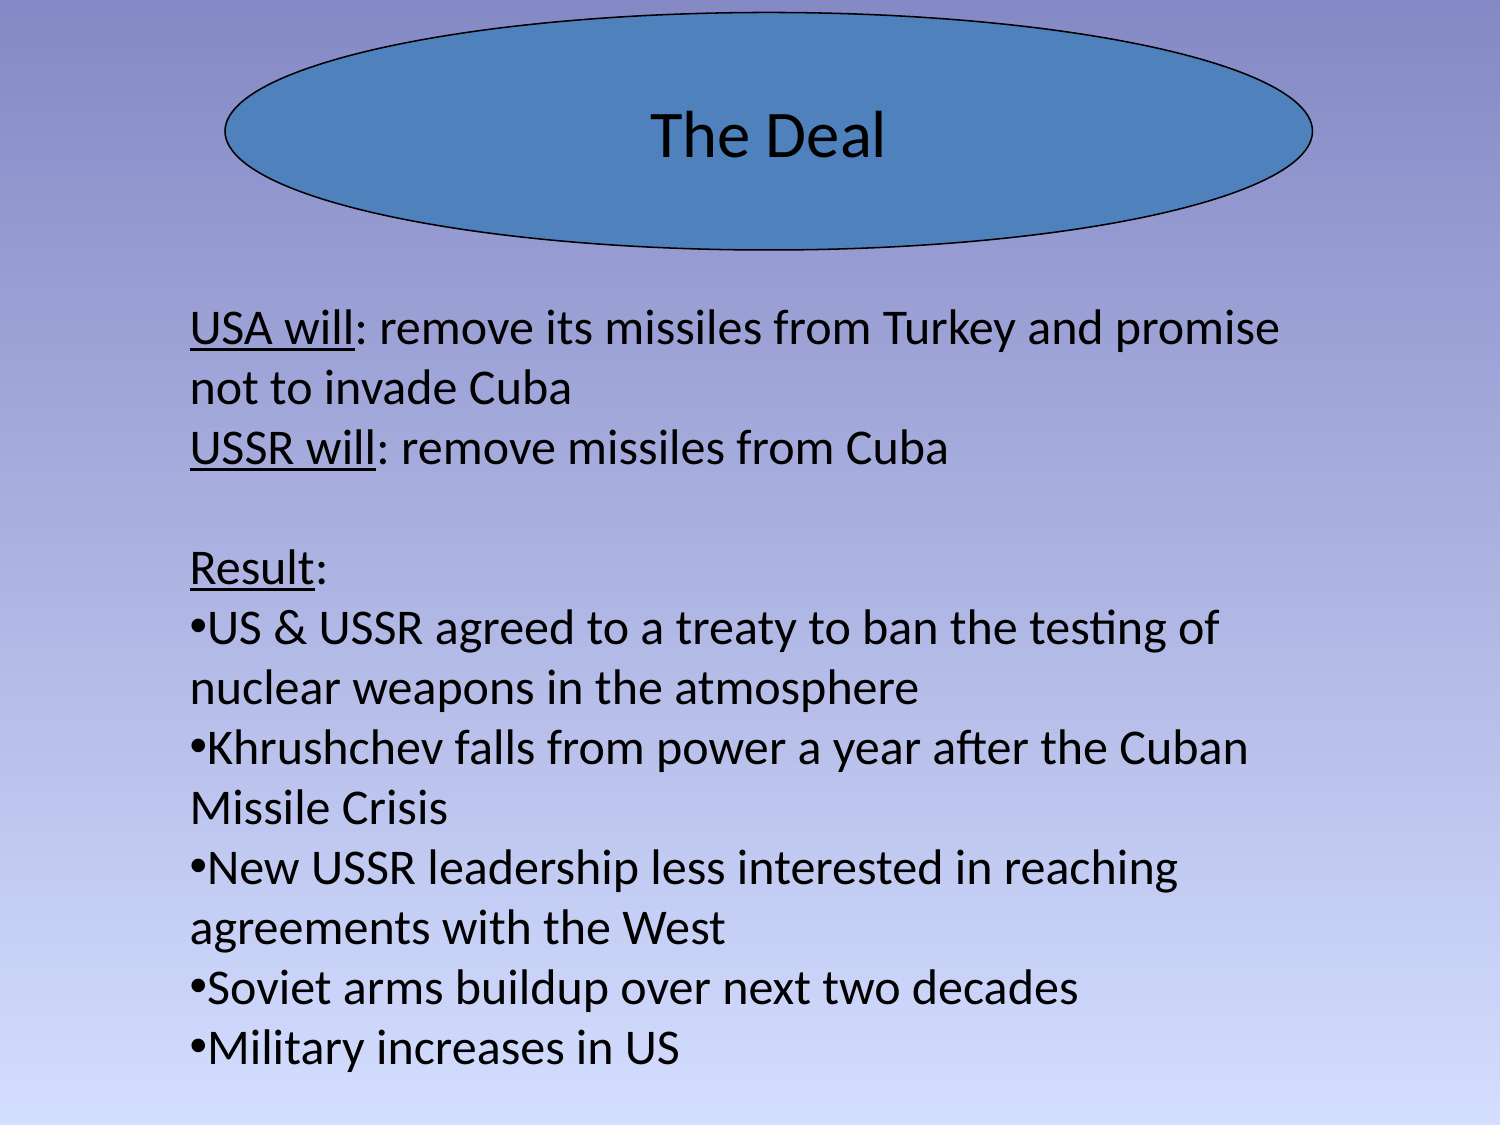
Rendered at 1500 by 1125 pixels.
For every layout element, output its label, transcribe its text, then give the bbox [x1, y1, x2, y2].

text_box The Deal [225, 12, 1313, 250]
text_box USA will: remove its missiles from Turkey and promise not to invade Cuba USSR will: remove missiles from Cuba Result: US & USSR agreed to a treaty to ban the testing of nuclear weapons in the atmosphere Khrushchev falls from power a year after the Cuban Missile Crisis New USSR leadership less interested in reaching agreements with the West Soviet arms buildup over next two decades Military increases in US [174, 287, 1313, 1083]
